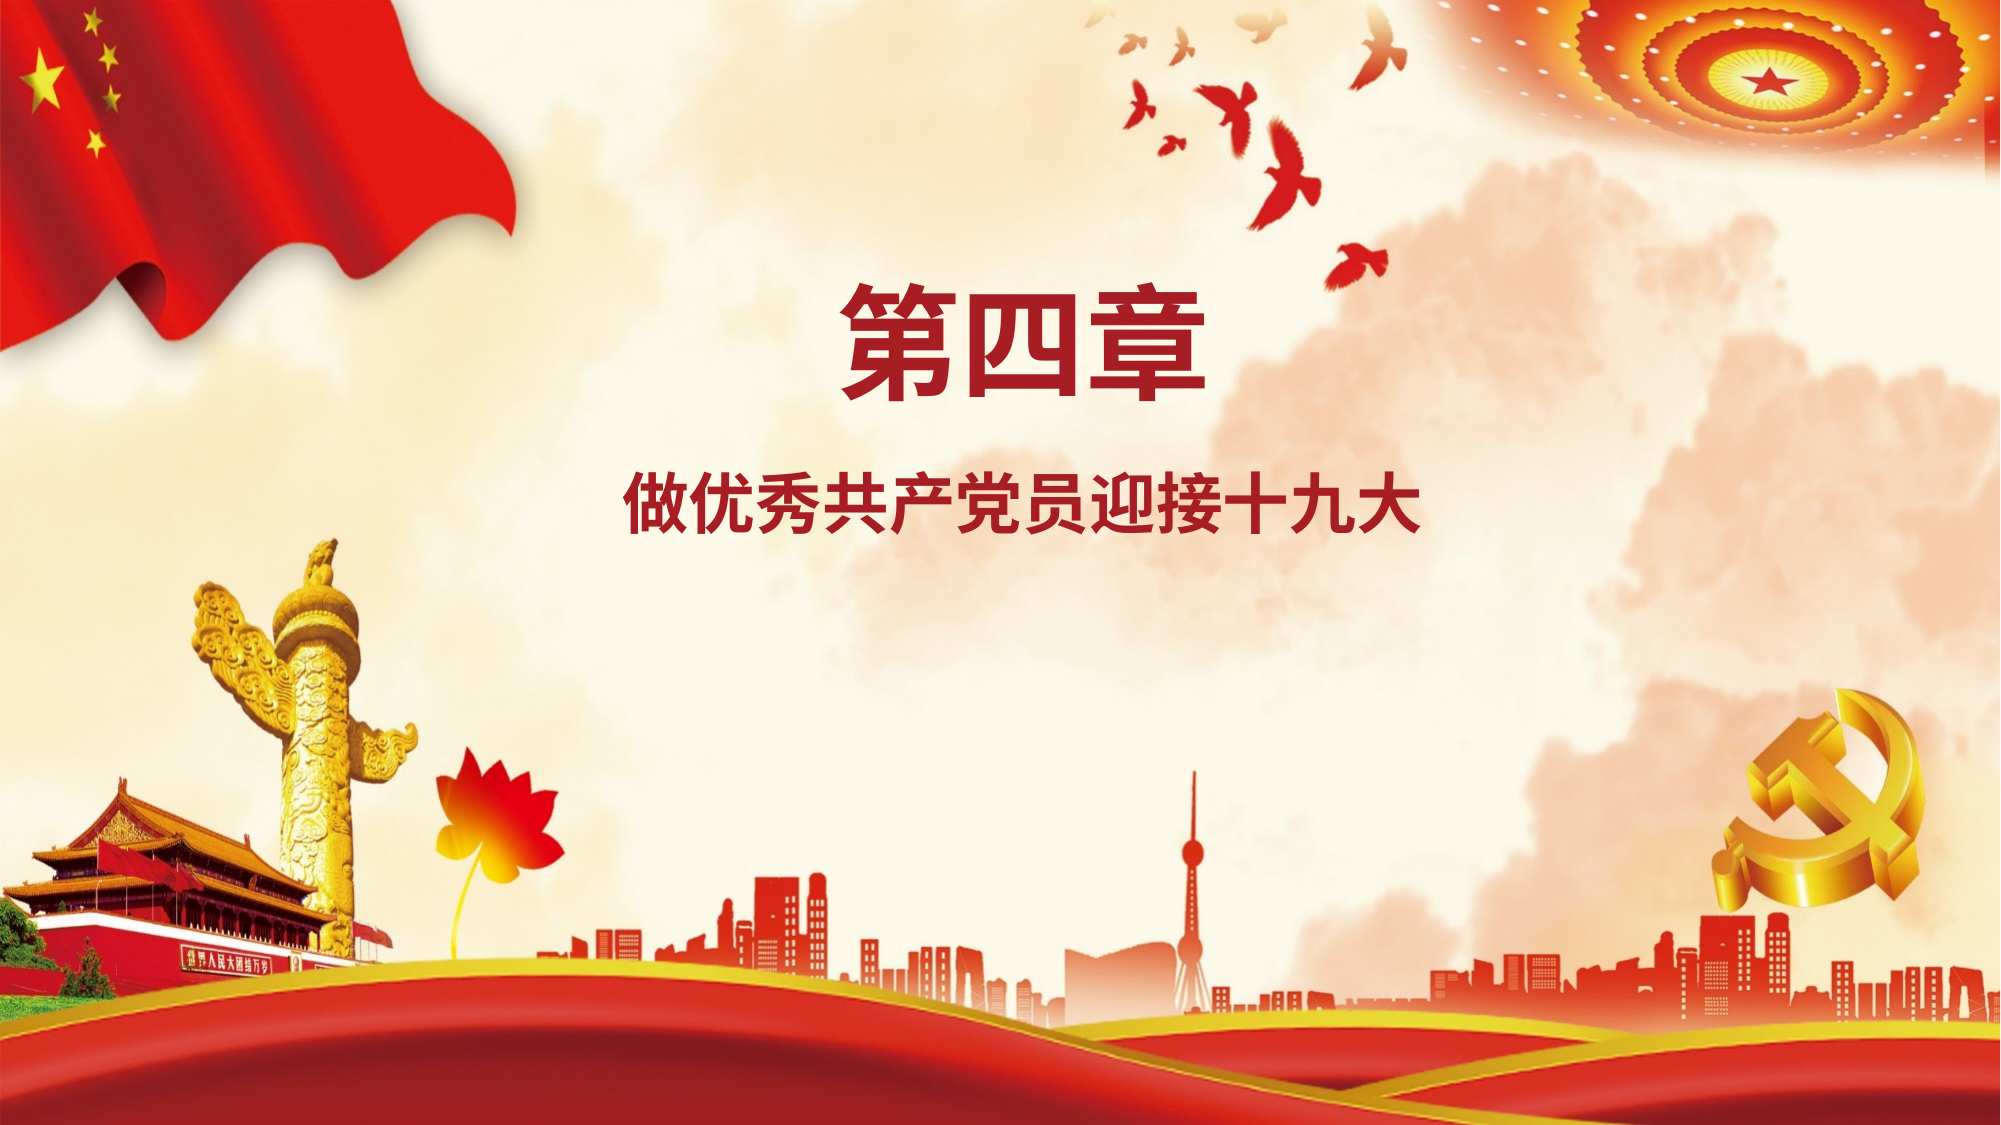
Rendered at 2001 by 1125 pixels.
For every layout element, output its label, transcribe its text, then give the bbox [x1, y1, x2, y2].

text_box 做优秀共产党员迎接十九大 [607, 454, 1439, 549]
picture [0, 0, 2001, 1125]
text_box 第四章 [820, 258, 1226, 424]
